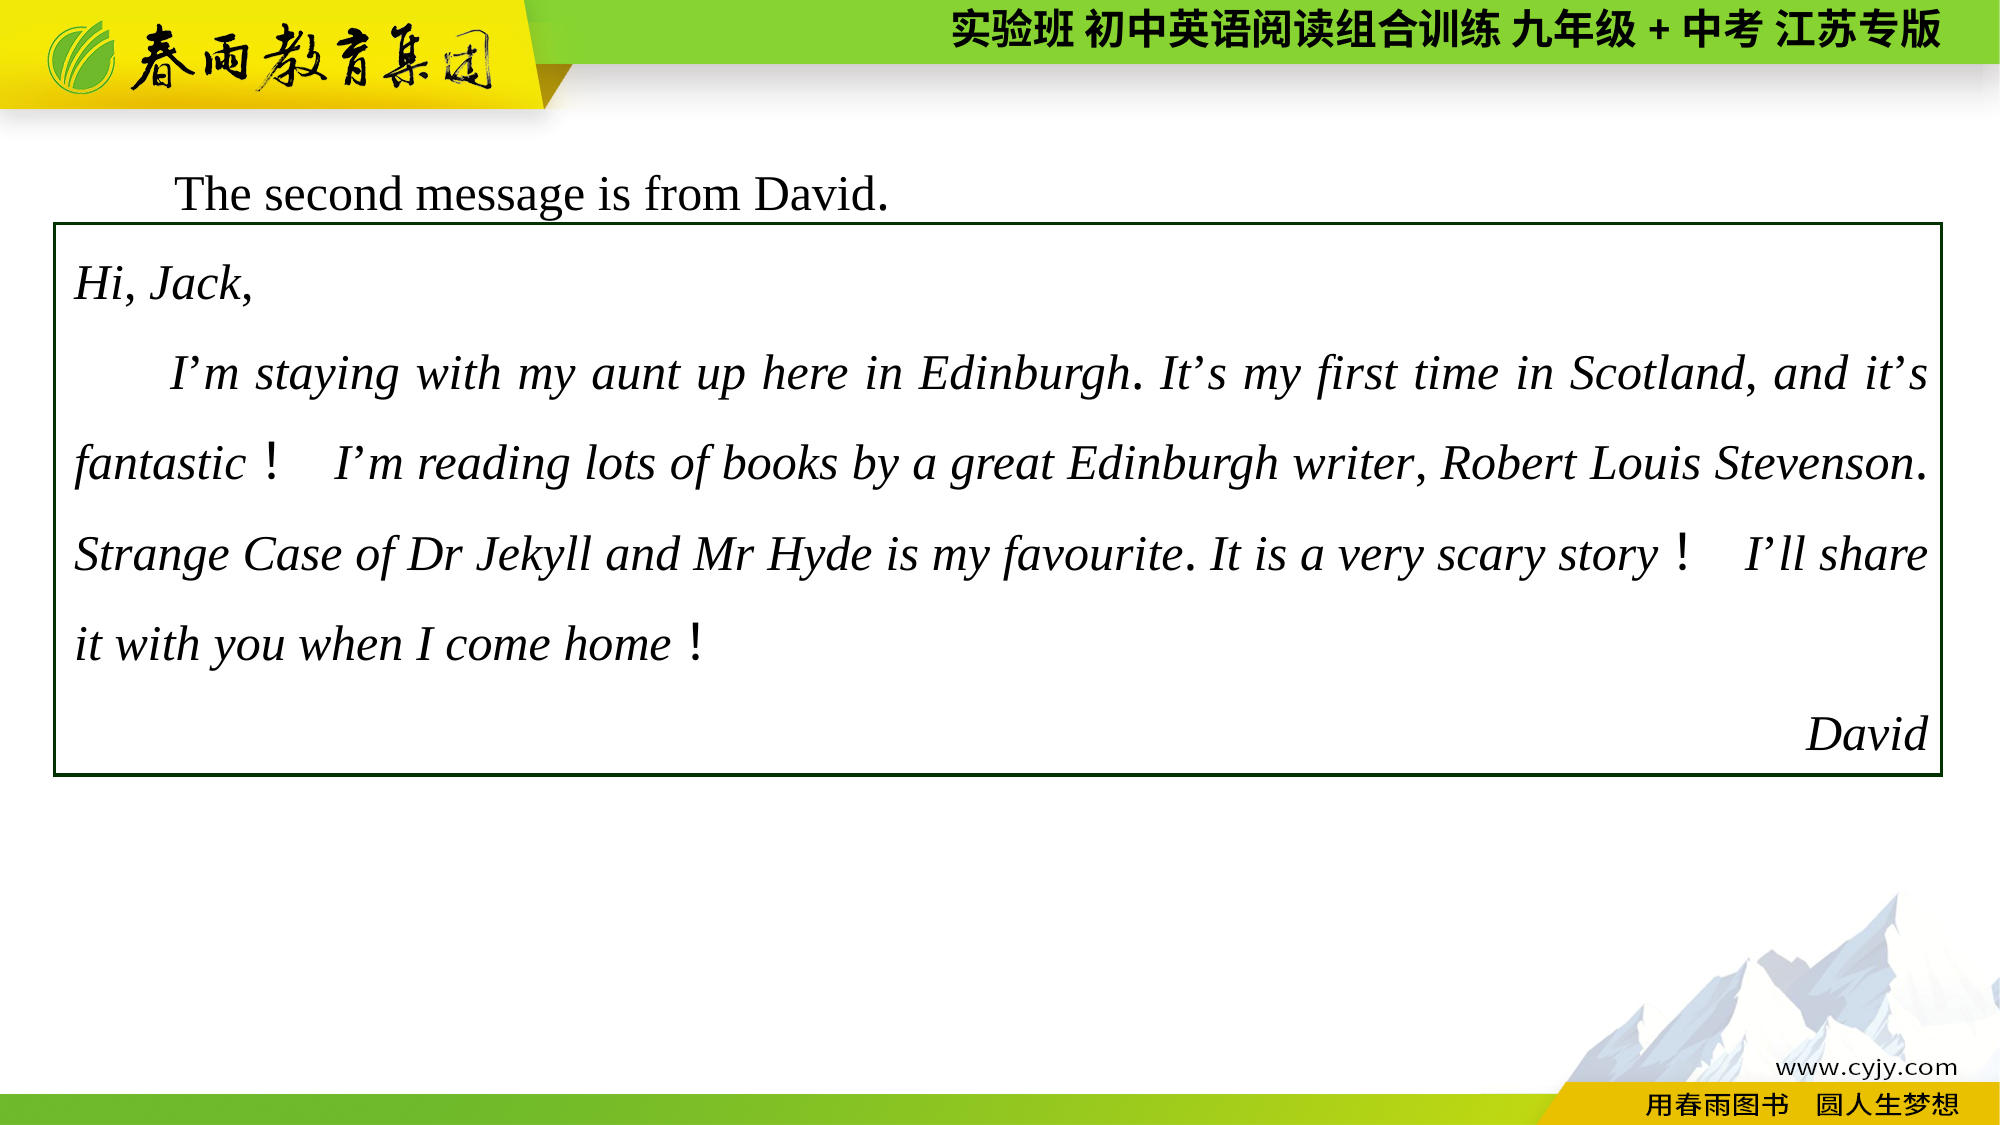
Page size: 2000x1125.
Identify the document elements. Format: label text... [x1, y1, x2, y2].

text_box [54, 223, 1942, 775]
list The second message is from David. Hi, Jack, I’m staying with my aunt up here in Edinburgh. It’s my first time in Scotland, and it’s fantastic！ I’m reading lots of books by a great Edinburgh writer, Robert Louis Stevenson. Strange Case of Dr Jekyll and Mr Hyde is my favourite. It is a very scary story！ I’ll share it with you when I come home！ David [59, 122, 1944, 774]
picture [0, 0, 2000, 1125]
